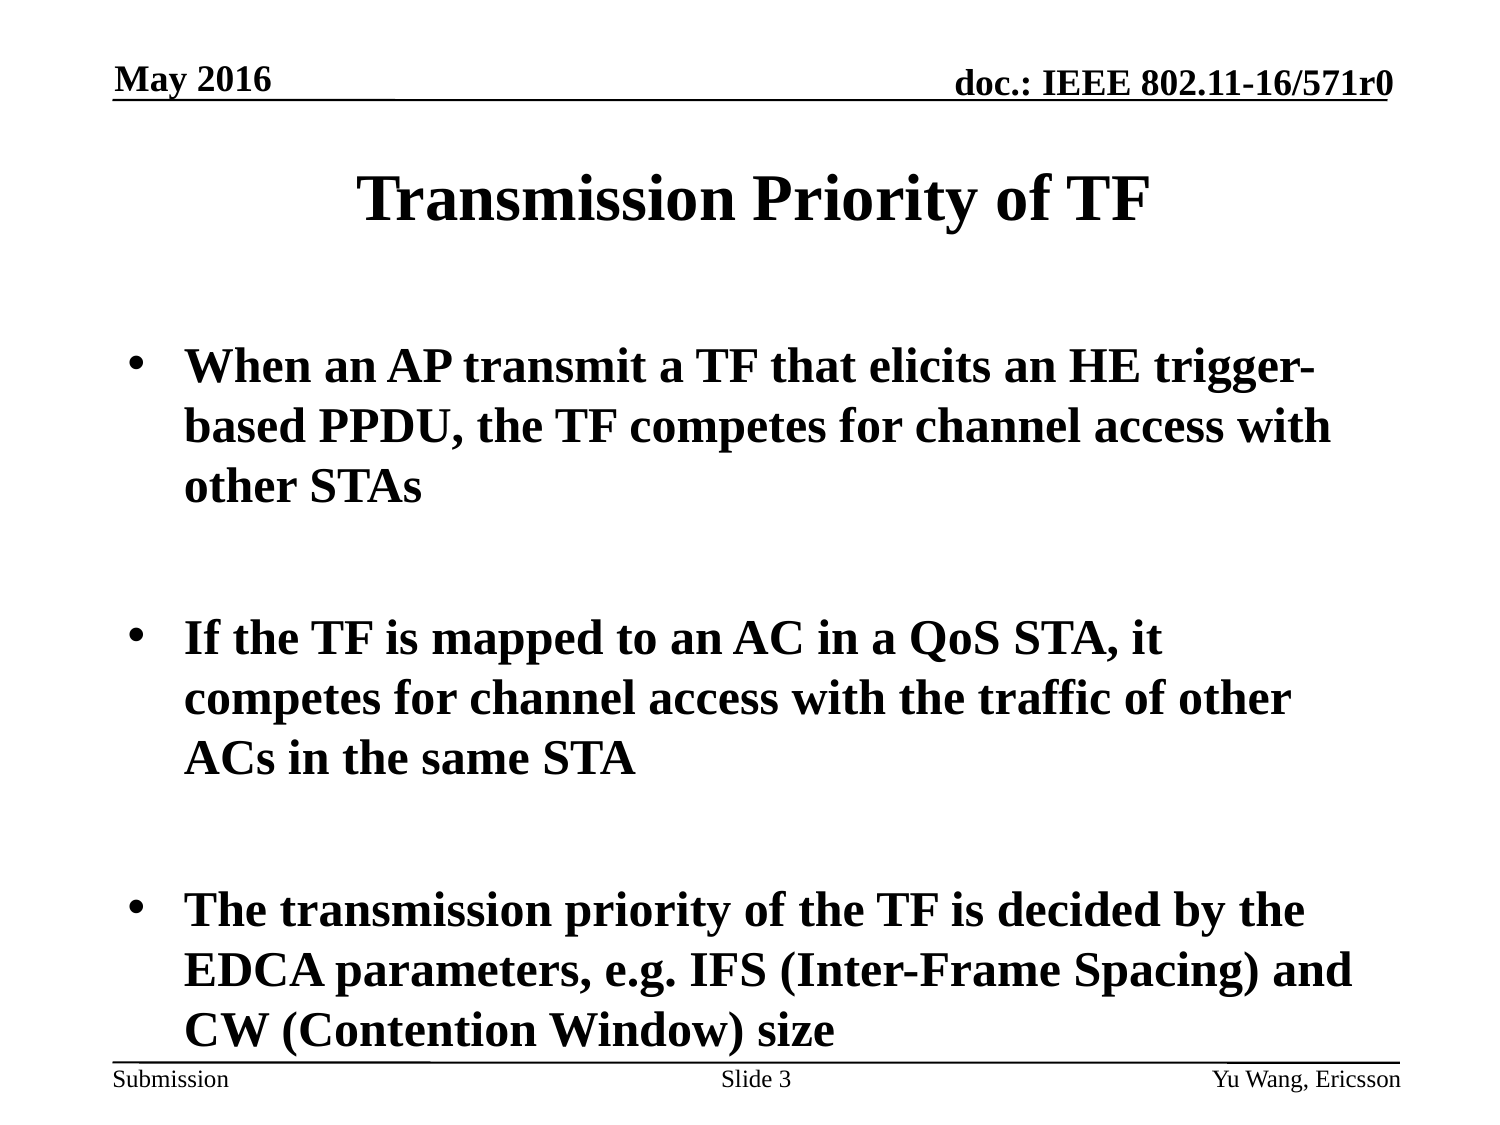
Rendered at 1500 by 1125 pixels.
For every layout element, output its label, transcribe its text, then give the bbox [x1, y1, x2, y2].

list When an AP transmit a TF that elicits an HE trigger-based PPDU, the TF competes for channel access with other STAs If the TF is mapped to an AC in a QoS STA, it competes for channel access with the traffic of other ACs in the same STA The transmission priority of the TF is decided by the EDCA parameters, e.g. IFS (Inter-Frame Spacing) and CW (Contention Window) size [112, 324, 1388, 980]
slide_number Slide 3 [712, 1061, 800, 1123]
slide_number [114, 54, 540, 100]
footer Yu Wang, Ericsson [902, 1061, 1402, 1093]
title Transmission Priority of TF [116, 105, 1393, 282]
